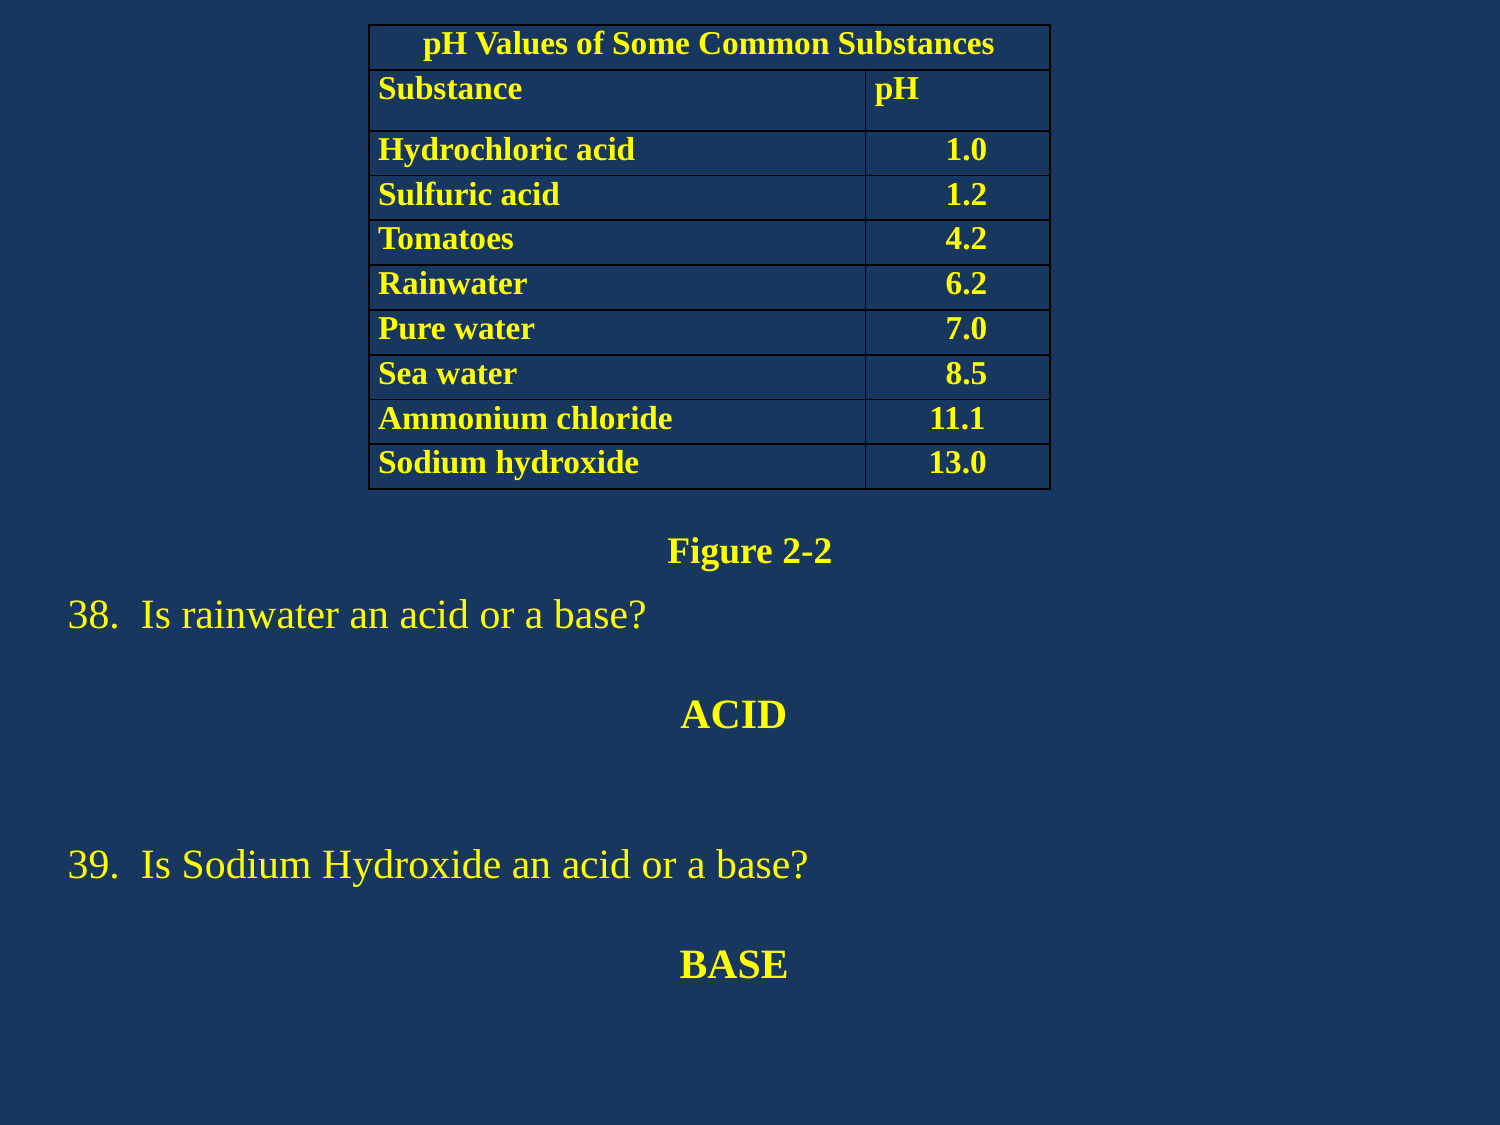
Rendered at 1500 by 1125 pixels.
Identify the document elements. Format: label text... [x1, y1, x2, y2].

table_header pH Values of Some Common Substances [370, 26, 1049, 69]
table_cell 8.5 [866, 356, 1049, 399]
table_cell 1.2 [866, 176, 1049, 219]
table_cell 7.0 [866, 311, 1049, 354]
table_cell 6.2 [866, 266, 1049, 309]
text_box Figure 2-2 [652, 518, 848, 579]
table_cell Pure water [370, 311, 865, 354]
table_cell Sulfuric acid [370, 176, 865, 219]
table_cell 13.0 [866, 445, 1049, 488]
table_cell Tomatoes [370, 221, 865, 264]
text_box 38. Is rainwater an acid or a base? ACID 39. Is Sodium Hydroxide an acid or a base? BASE [52, 579, 1416, 994]
table_cell Ammonium chloride [370, 400, 865, 443]
table_cell Substance [370, 71, 865, 130]
table_cell Sea water [370, 356, 865, 399]
table_cell pH [866, 71, 1049, 130]
table_cell Hydrochloric acid [370, 132, 865, 175]
table_cell 4.2 [866, 221, 1049, 264]
table_cell 11.1 [866, 400, 1049, 443]
table_cell 1.0 [866, 132, 1049, 175]
table_cell Sodium hydroxide [370, 445, 865, 488]
table_cell Rainwater [370, 266, 865, 309]
